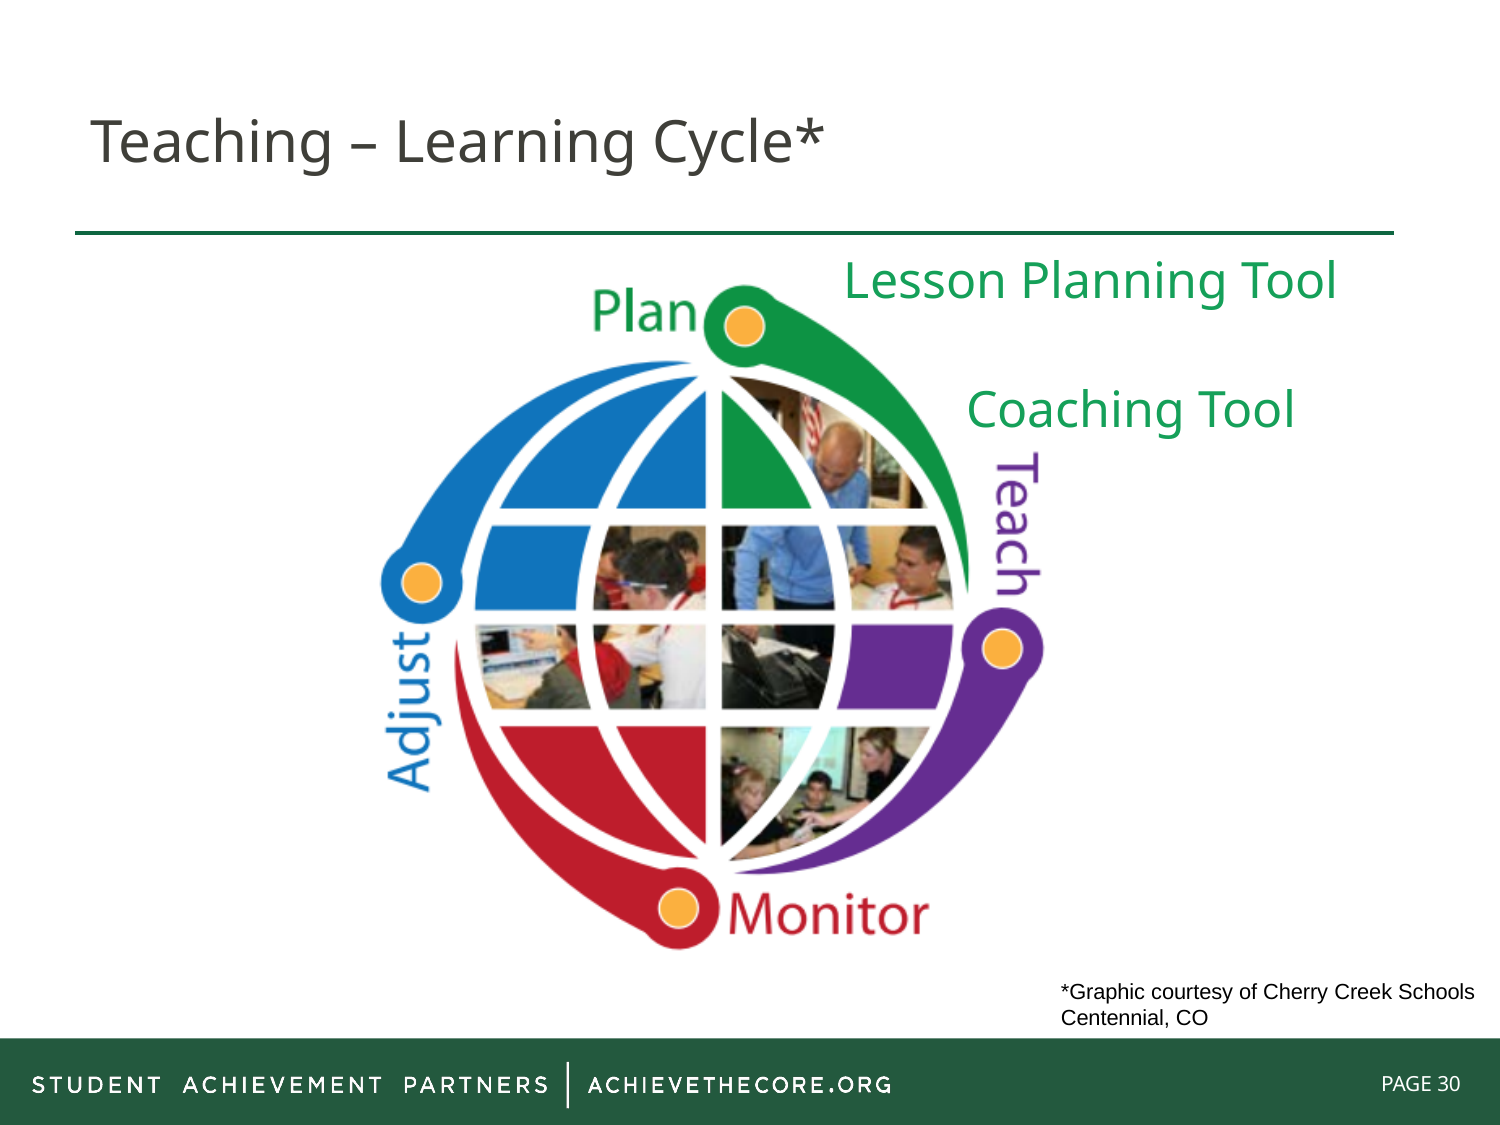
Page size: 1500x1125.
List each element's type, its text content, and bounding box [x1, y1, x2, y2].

text_box Coaching Tool [1179, 362, 1394, 442]
picture [260, 249, 1174, 996]
picture [12, 1055, 911, 1112]
text_box Lesson Planning Tool [828, 242, 1355, 362]
text_box *Graphic courtesy of Cherry Creek Schools Centennial, CO [1045, 970, 1500, 1039]
title Teaching – Learning Cycle* [75, 45, 1425, 233]
